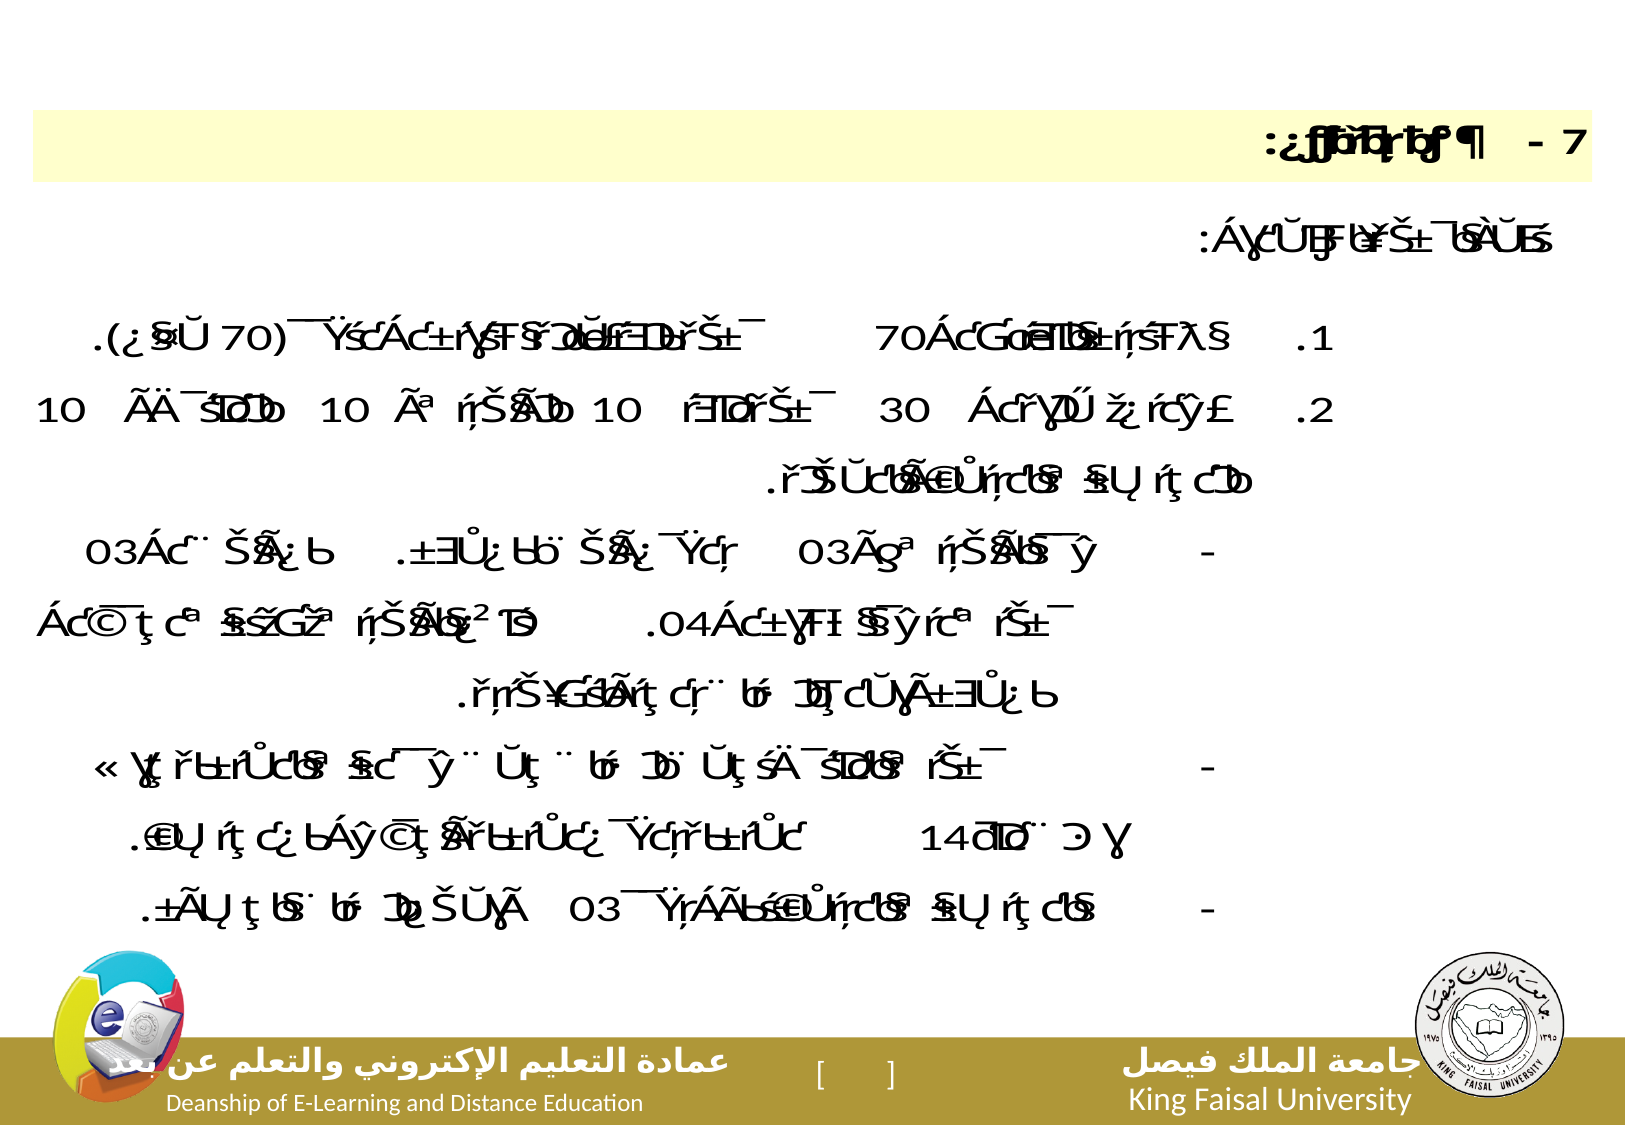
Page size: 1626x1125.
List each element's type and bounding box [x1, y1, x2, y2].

picture [170, 1097, 178, 1104]
picture [32, 77, 1593, 1104]
